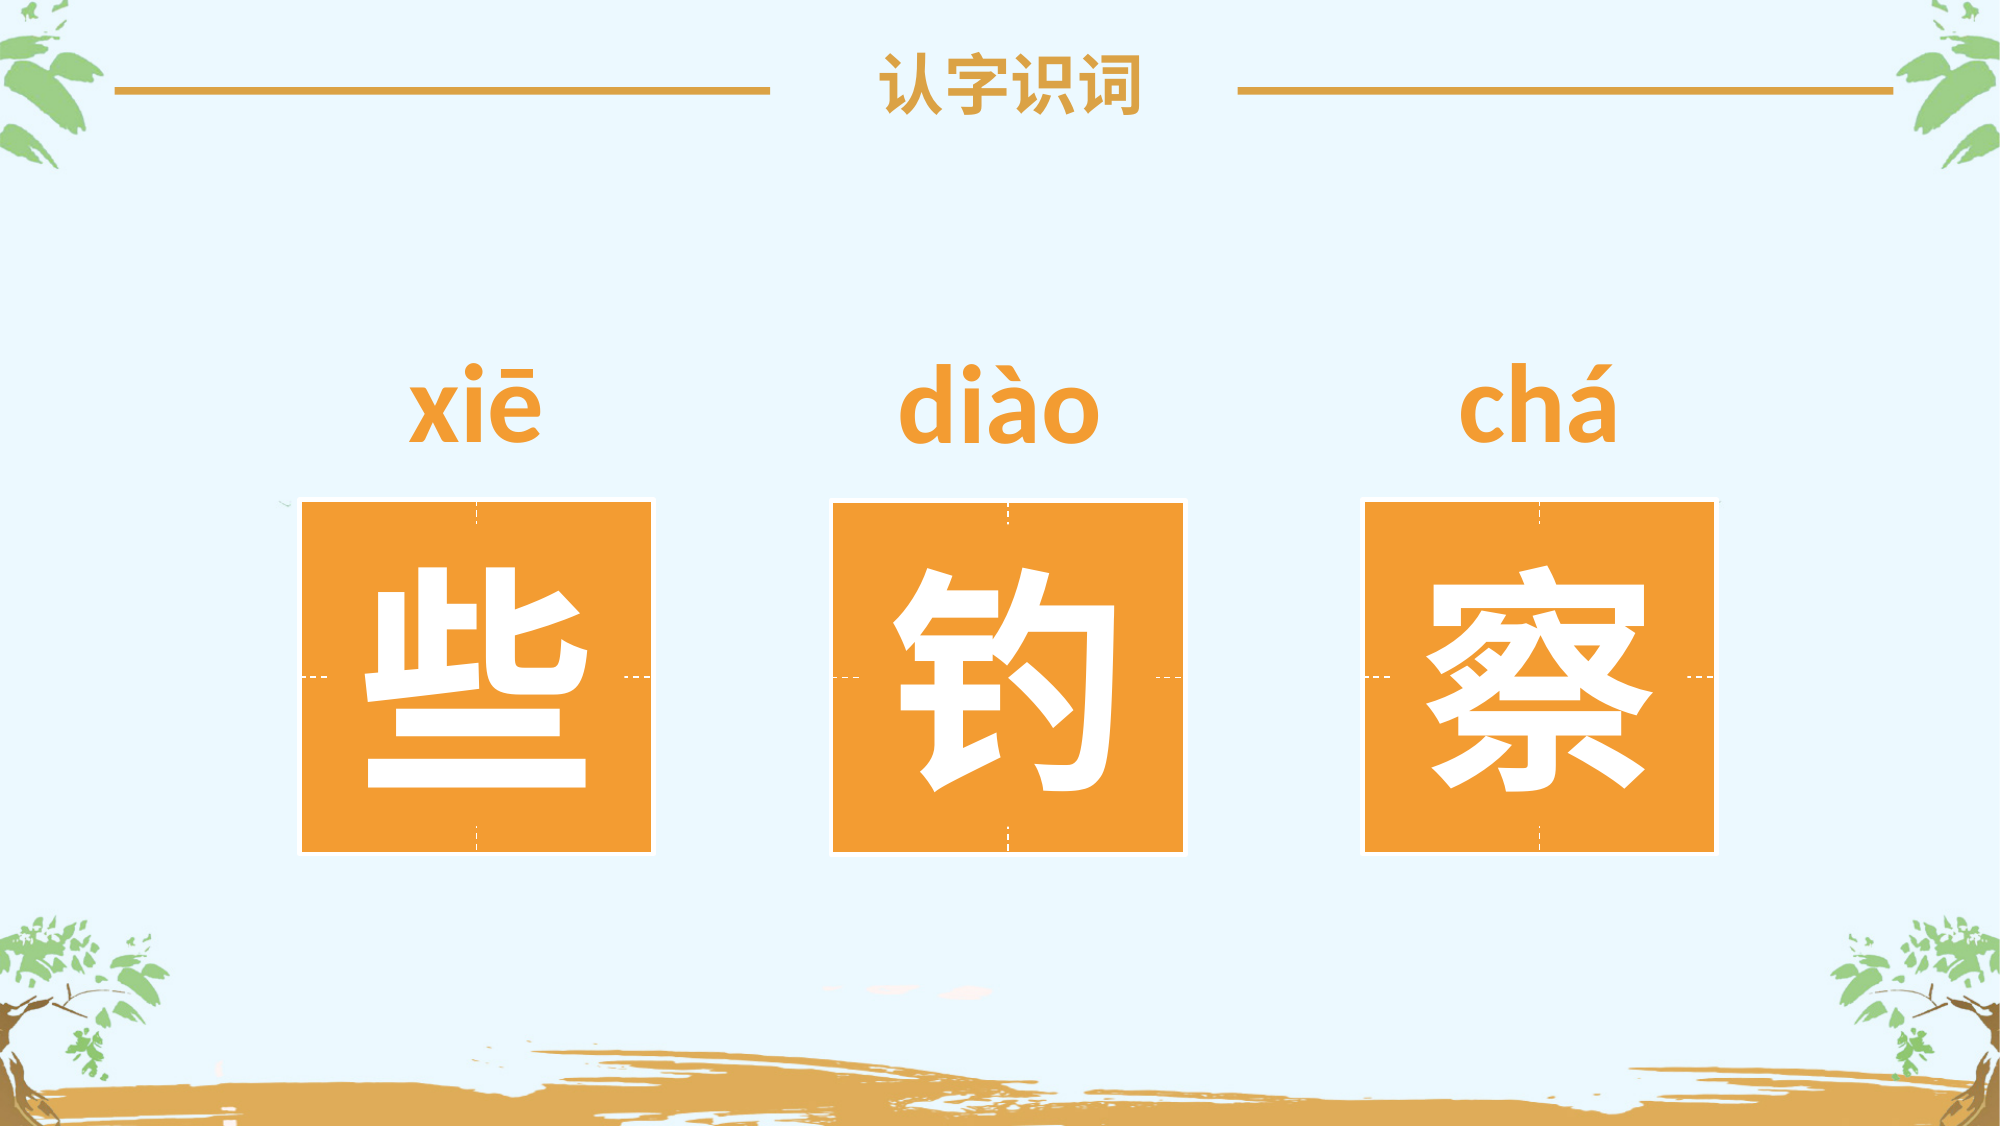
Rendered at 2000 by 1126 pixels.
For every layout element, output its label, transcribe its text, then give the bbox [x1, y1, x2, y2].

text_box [114, 41, 1894, 124]
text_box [830, 500, 1186, 855]
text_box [299, 499, 655, 855]
text_box diào [883, 323, 1117, 473]
text_box xiē [393, 322, 560, 473]
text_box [1362, 499, 1718, 855]
text_box chá [1443, 322, 1636, 473]
picture [0, 0, 2000, 1126]
